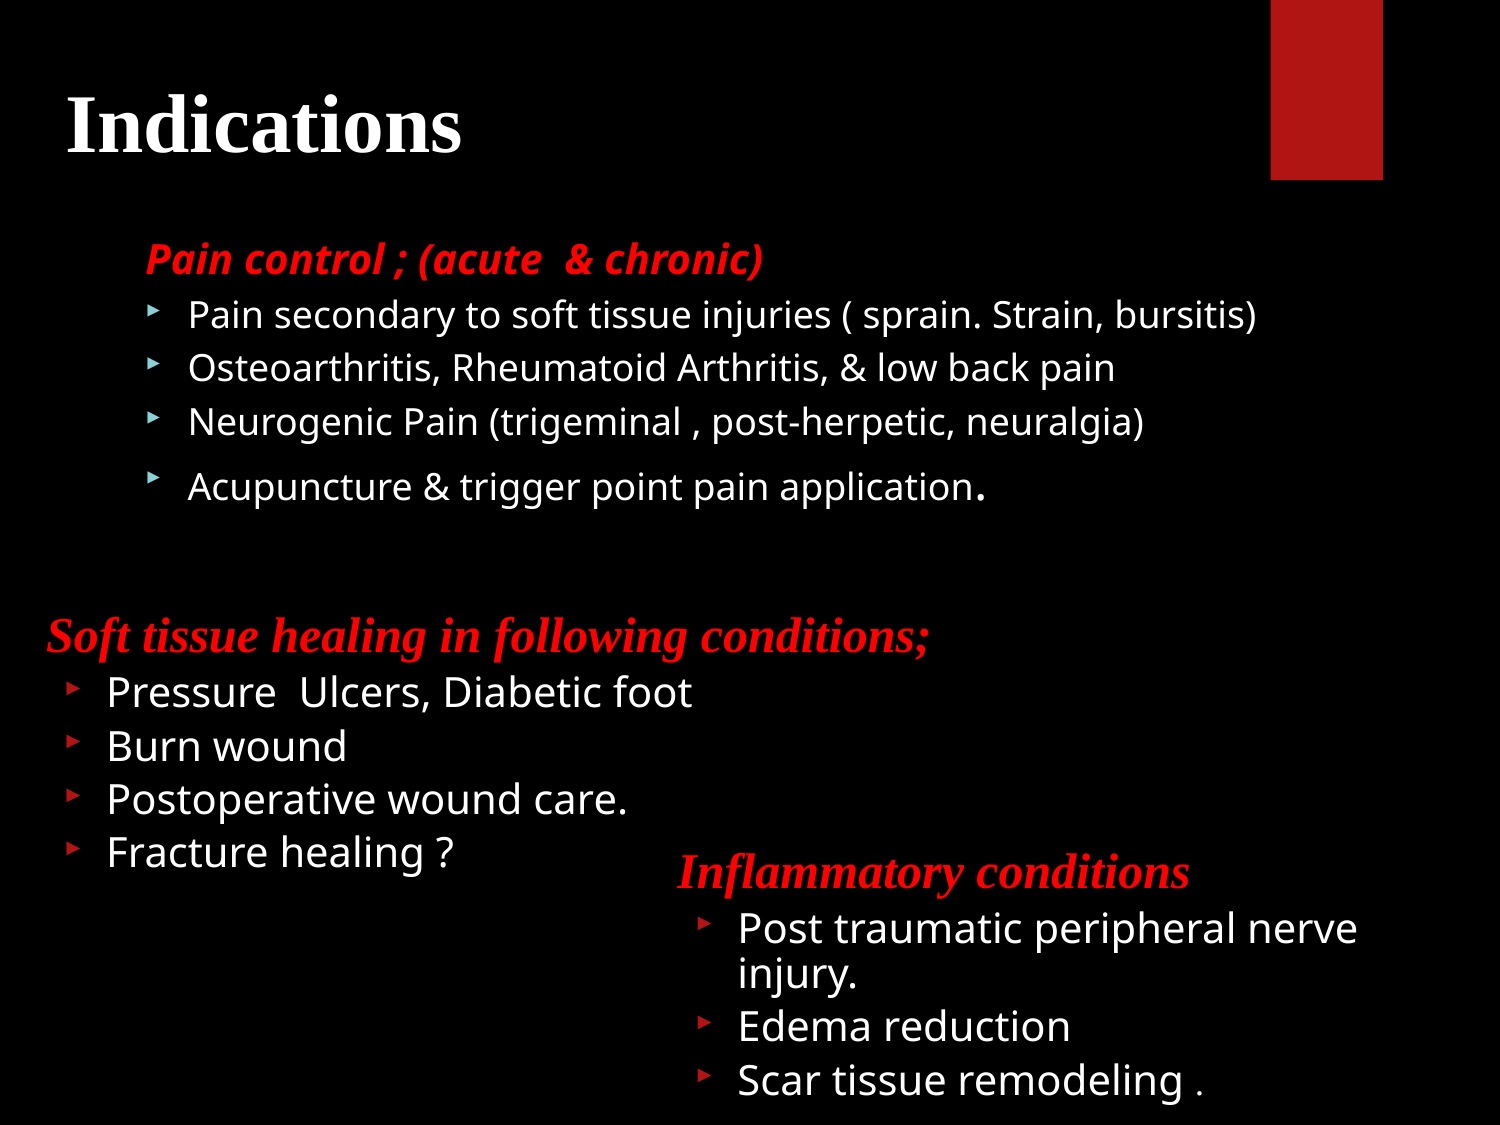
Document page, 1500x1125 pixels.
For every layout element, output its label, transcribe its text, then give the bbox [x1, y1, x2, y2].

text_box Soft tissue healing in following conditions; Pressure Ulcers, Diabetic foot Burn wound Postoperative wound care. Fracture healing ? [31, 602, 1025, 848]
title Indications [50, 61, 744, 175]
text_box Inflammatory conditions Post traumatic peripheral nerve injury. Edema reduction Scar tissue remodeling . [662, 837, 1475, 1063]
list Pain control ; (acute & chronic) Pain secondary to soft tissue injuries ( sprain. Strain, bursitis) Osteoarthritis, Rheumatoid Arthritis, & low back pain Neurogenic Pain (trigeminal , post-herpetic, neuralgia) Acupuncture & trigger point pain application. [112, 224, 1400, 500]
